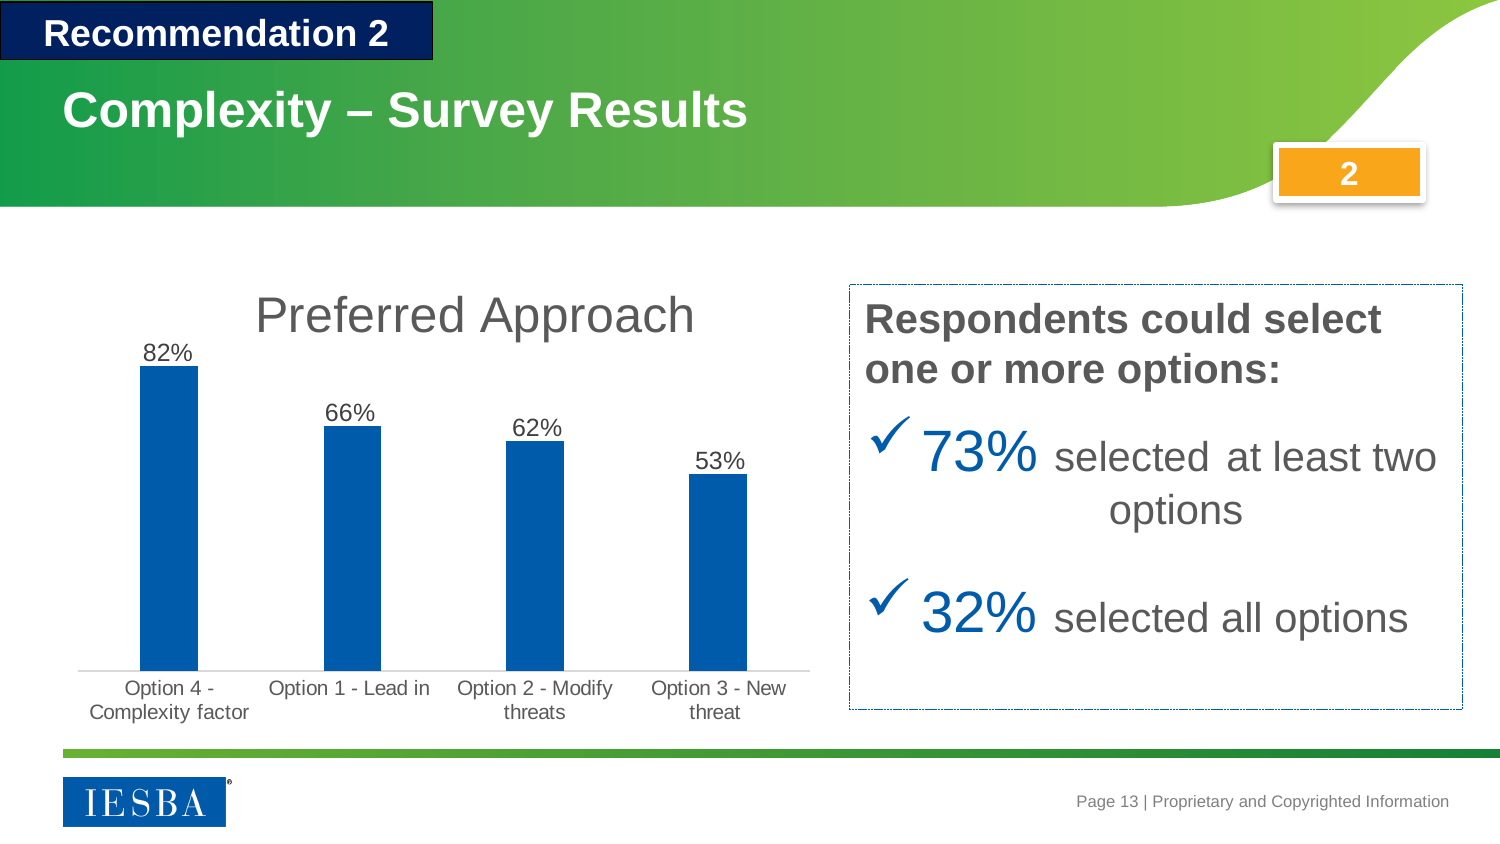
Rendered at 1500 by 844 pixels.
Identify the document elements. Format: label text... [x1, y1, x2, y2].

title Complexity – Survey Results [62, 75, 1300, 141]
picture [63, 777, 232, 827]
text_box Recommendation 2 [0, 1, 433, 60]
text_box Respondents could select one or more options: 73% selected at least two options 32% selected all options [849, 284, 1463, 710]
chart [62, 221, 826, 735]
text_box 2 [1273, 142, 1426, 203]
picture [0, 0, 1500, 207]
